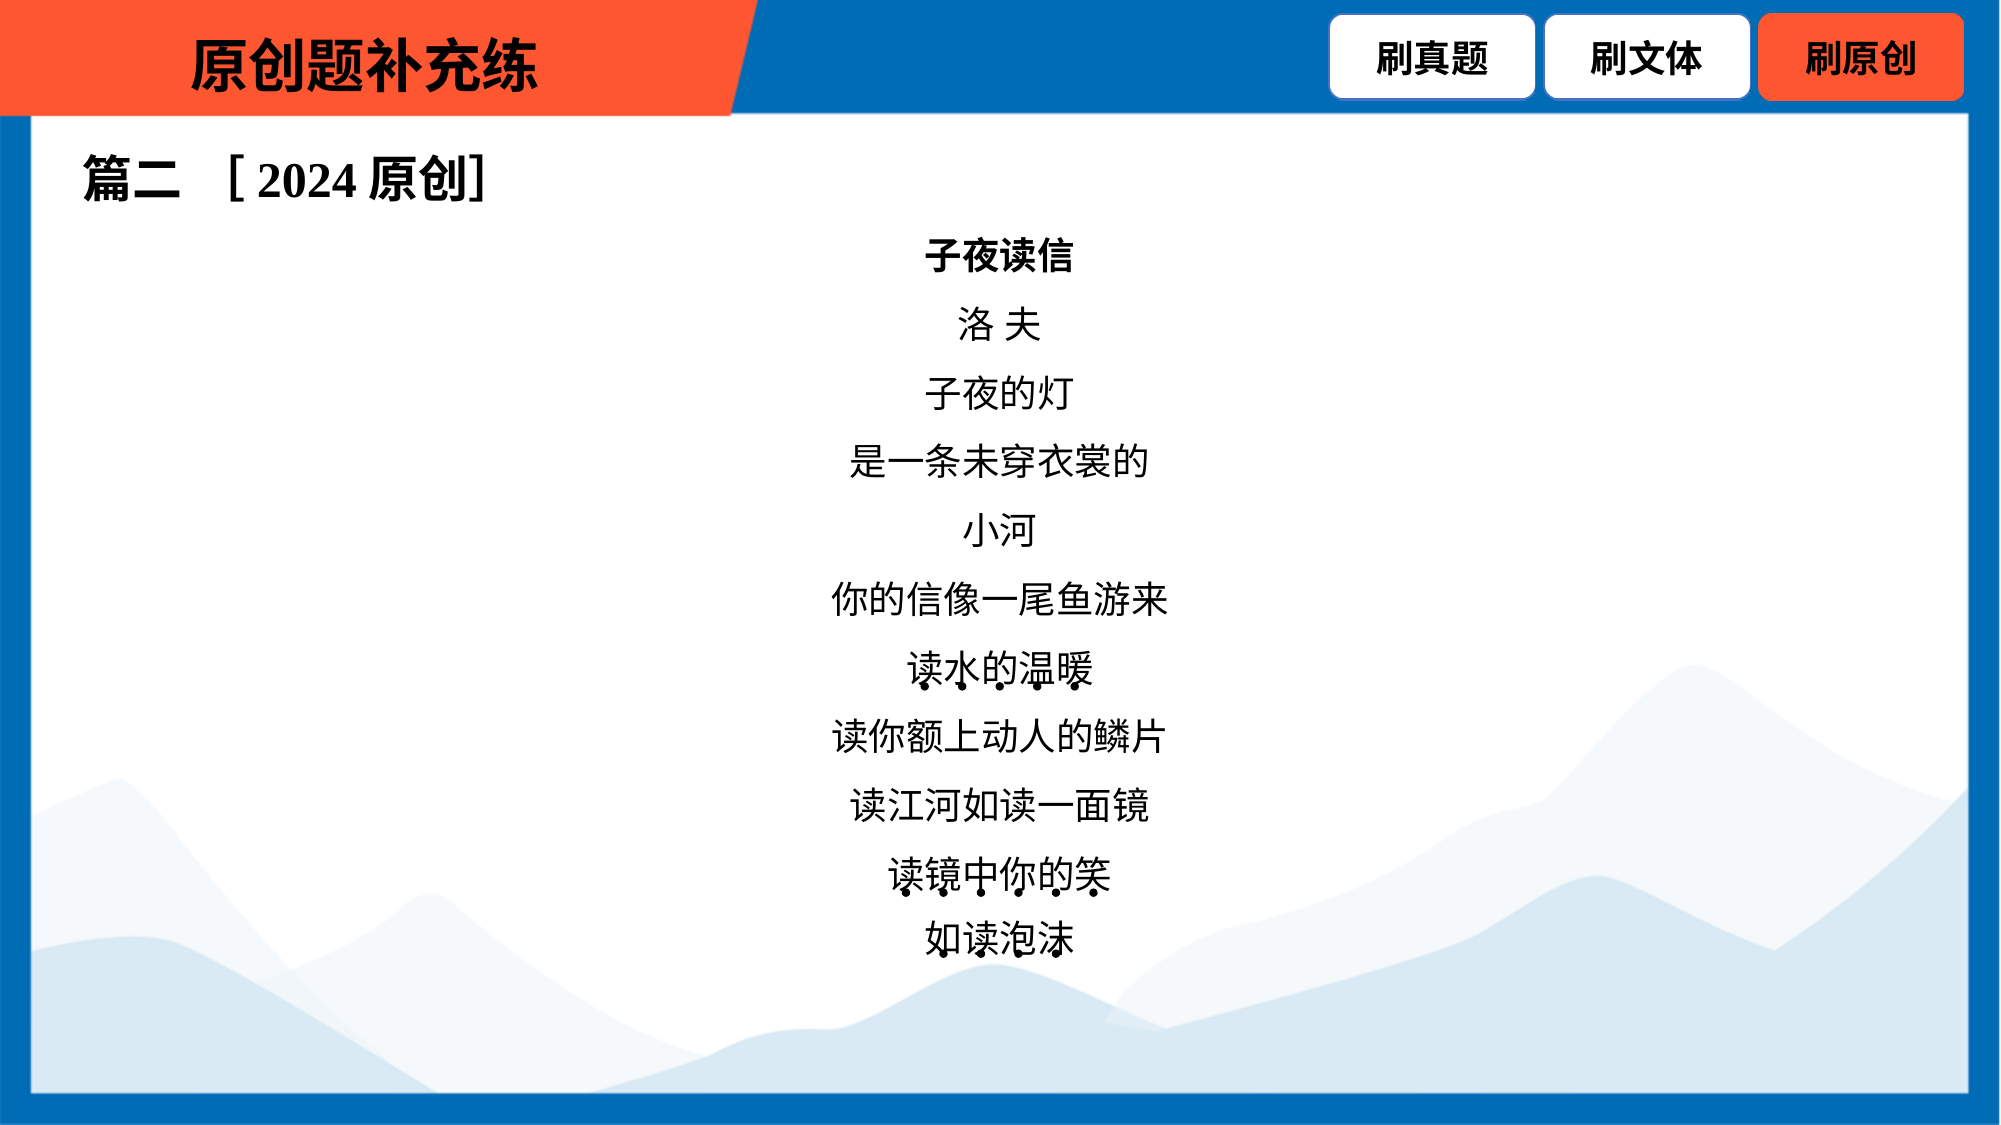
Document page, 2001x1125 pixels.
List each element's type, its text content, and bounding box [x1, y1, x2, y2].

text_box [1032, 682, 1042, 691]
text_box 子夜读信 洛 夫 子夜的灯 是一条未穿衣裳的 小河 你的信像一尾鱼游来 读水的温暖 读你额上动人的鳞片 读江河如读一面镜 读镜中你的笑 如读泡沫 [82, 208, 1917, 954]
text_box [976, 949, 986, 958]
text_box [1014, 949, 1023, 958]
text_box [995, 682, 1004, 691]
text_box [1070, 682, 1079, 691]
picture [0, 0, 2000, 1125]
text_box 篇二 ［2024原创］ [82, 146, 1917, 207]
text_box [939, 888, 948, 897]
text_box [920, 682, 929, 691]
text_box [1051, 949, 1061, 958]
text_box [939, 949, 948, 958]
text_box [1051, 888, 1061, 897]
text_box [976, 888, 986, 897]
text_box [901, 888, 911, 897]
text_box [1089, 888, 1098, 897]
text_box [1014, 888, 1023, 897]
text_box [957, 682, 967, 691]
